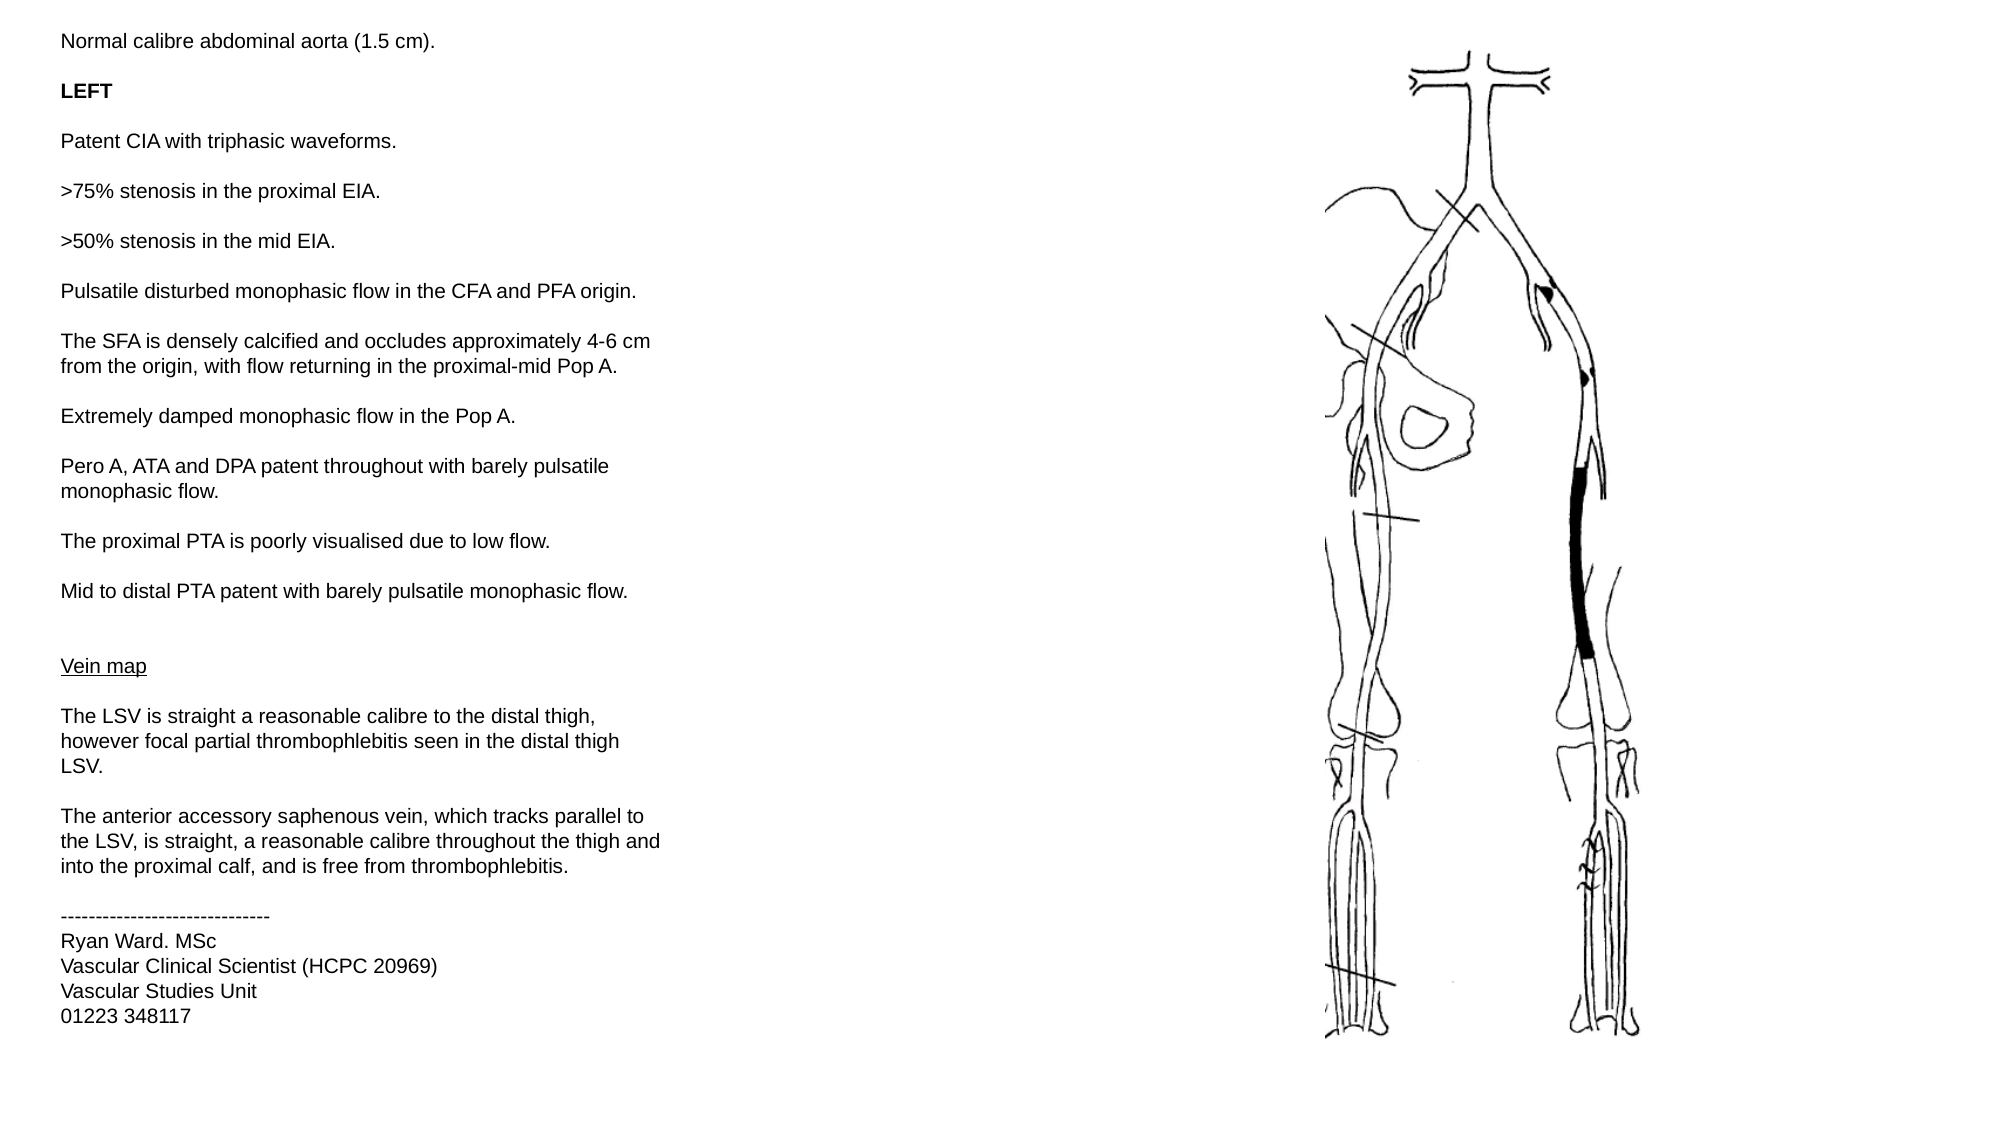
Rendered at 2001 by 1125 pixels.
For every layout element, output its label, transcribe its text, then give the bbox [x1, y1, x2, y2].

text_box Normal calibre abdominal aorta (1.5 cm). LEFT Patent CIA with triphasic waveforms. >75% stenosis in the proximal EIA. >50% stenosis in the mid EIA. Pulsatile disturbed monophasic flow in the CFA and PFA origin. The SFA is densely calcified and occludes approximately 4-6 cm from the origin, with flow returning in the proximal-mid Pop A. Extremely damped monophasic flow in the Pop A. Pero A, ATA and DPA patent throughout with barely pulsatile monophasic flow. The proximal PTA is poorly visualised due to low flow. Mid to distal PTA patent with barely pulsatile monophasic flow. Vein map The LSV is straight a reasonable calibre to the distal thigh, however focal partial thrombophlebitis seen in the distal thigh LSV. The anterior accessory saphenous vein, which tracks parallel to the LSV, is straight, a reasonable calibre throughout the thigh and into the proximal calf, and is free from thrombophlebitis. ------------------------------ Ryan Ward. MSc Vascular Clinical Scientist (HCPC 20969) Vascular Studies Unit 01223 348117 [45, 20, 677, 1060]
picture [1325, 43, 1706, 1048]
